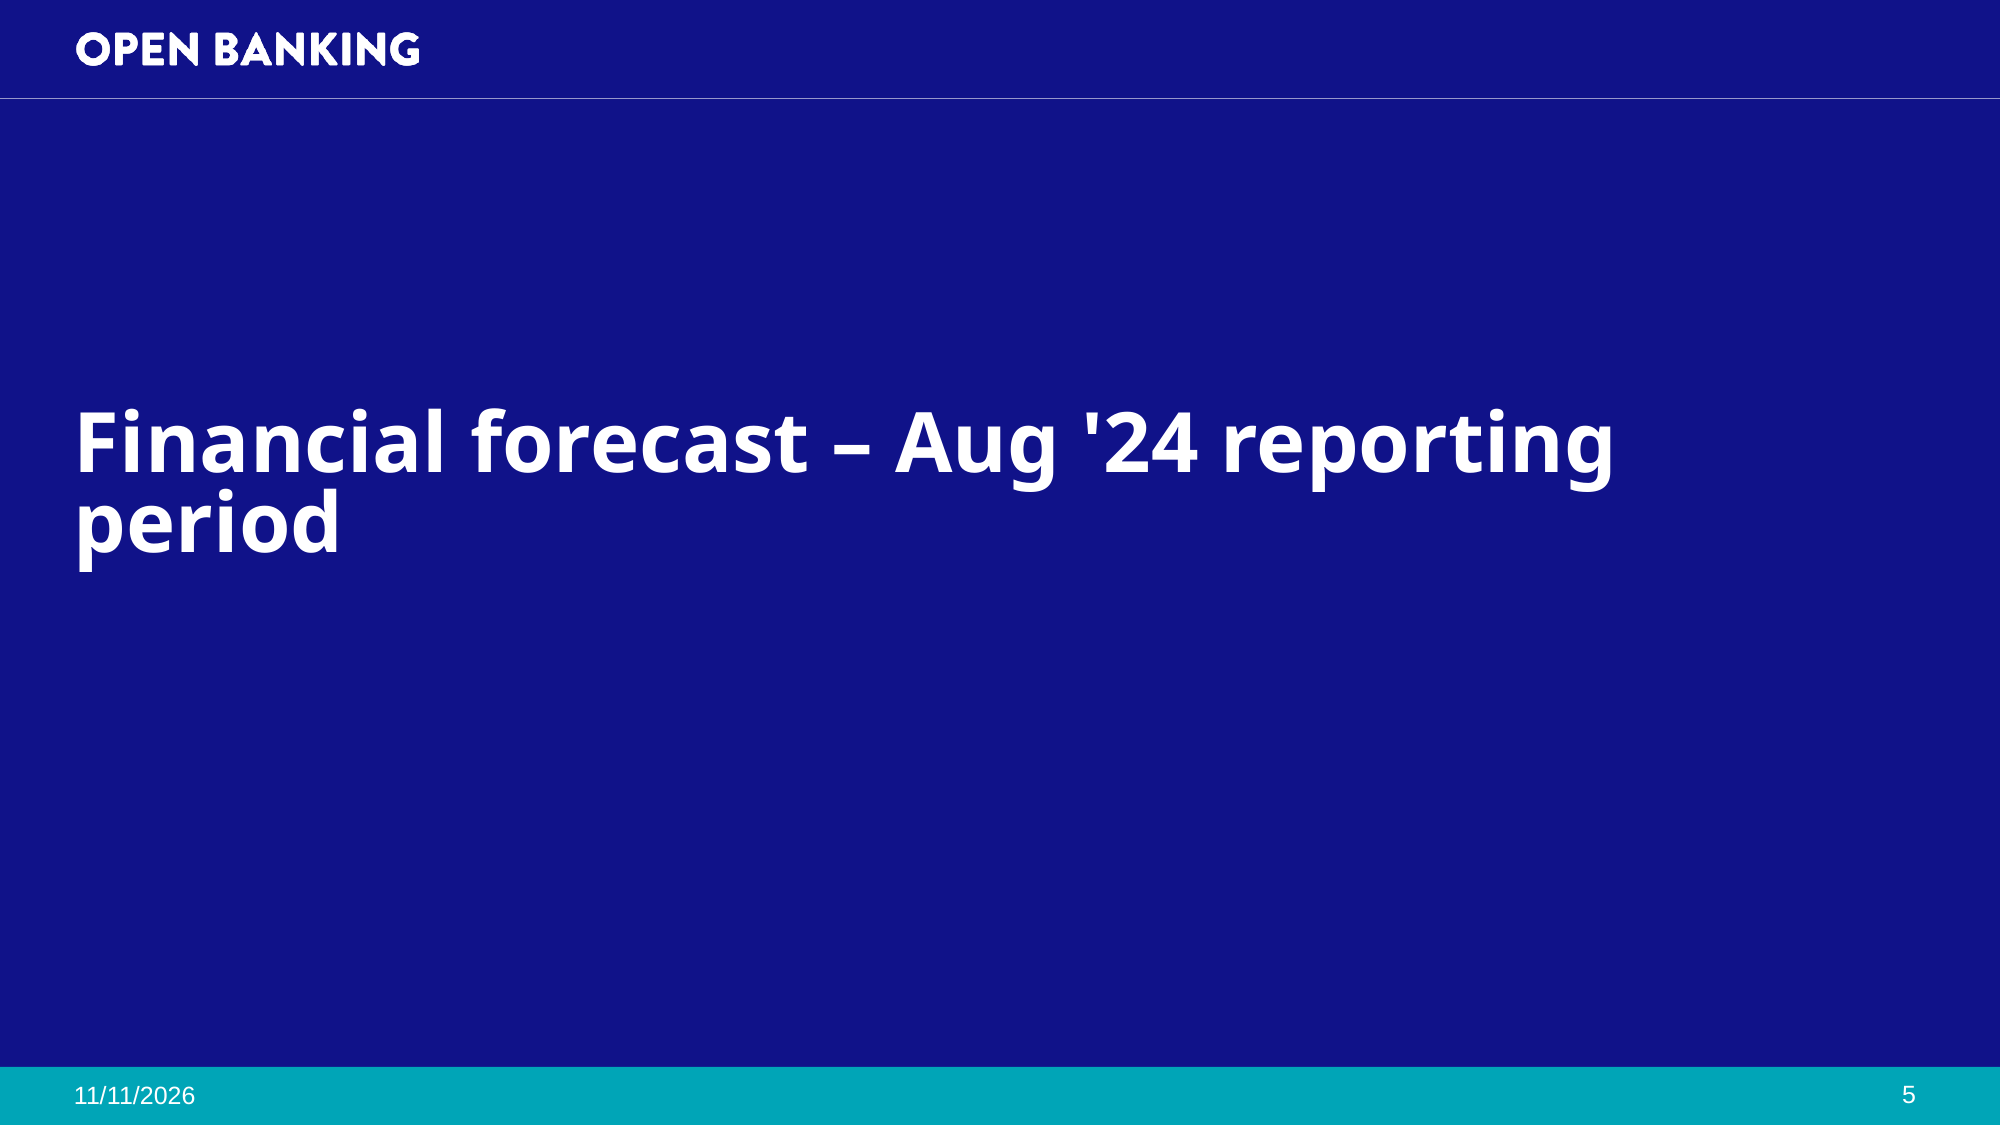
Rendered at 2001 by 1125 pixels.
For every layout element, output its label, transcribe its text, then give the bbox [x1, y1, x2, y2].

slide_number 5 [1412, 1064, 1932, 1124]
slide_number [59, 1065, 509, 1125]
picture [43, 0, 452, 99]
title Financial forecast – Aug '24 reporting period [59, 105, 1750, 576]
footer [662, 1064, 1338, 1124]
